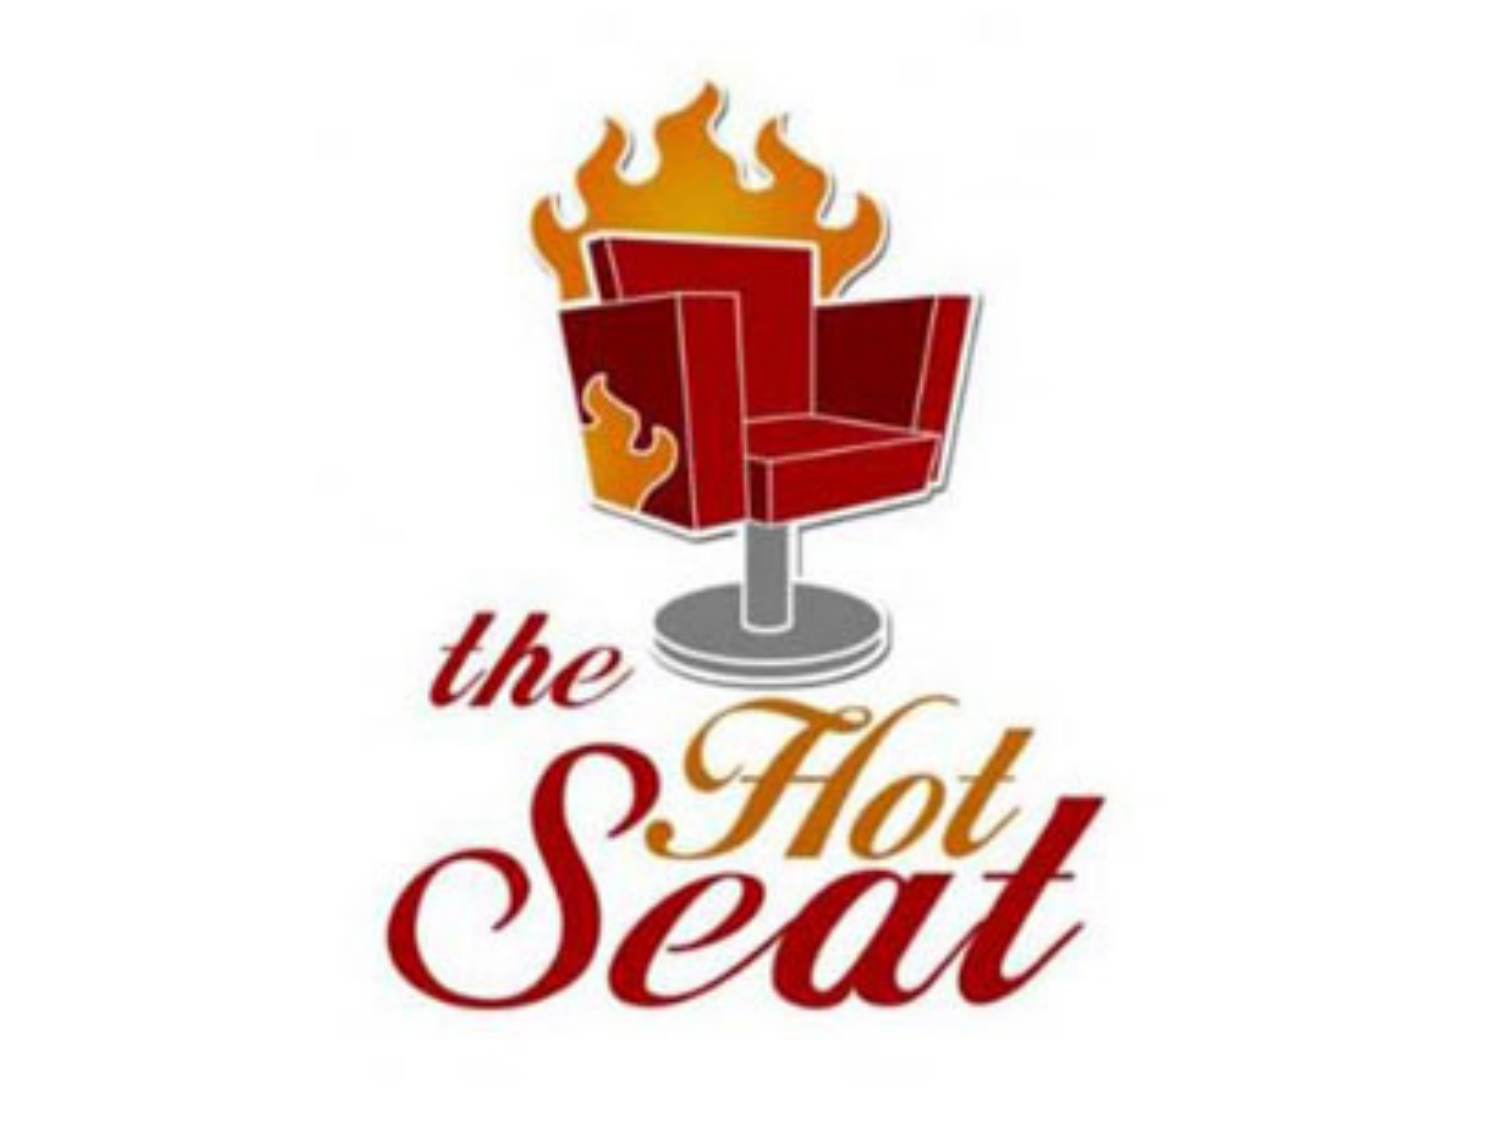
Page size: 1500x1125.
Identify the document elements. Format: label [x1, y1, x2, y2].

picture [316, 14, 1196, 1114]
